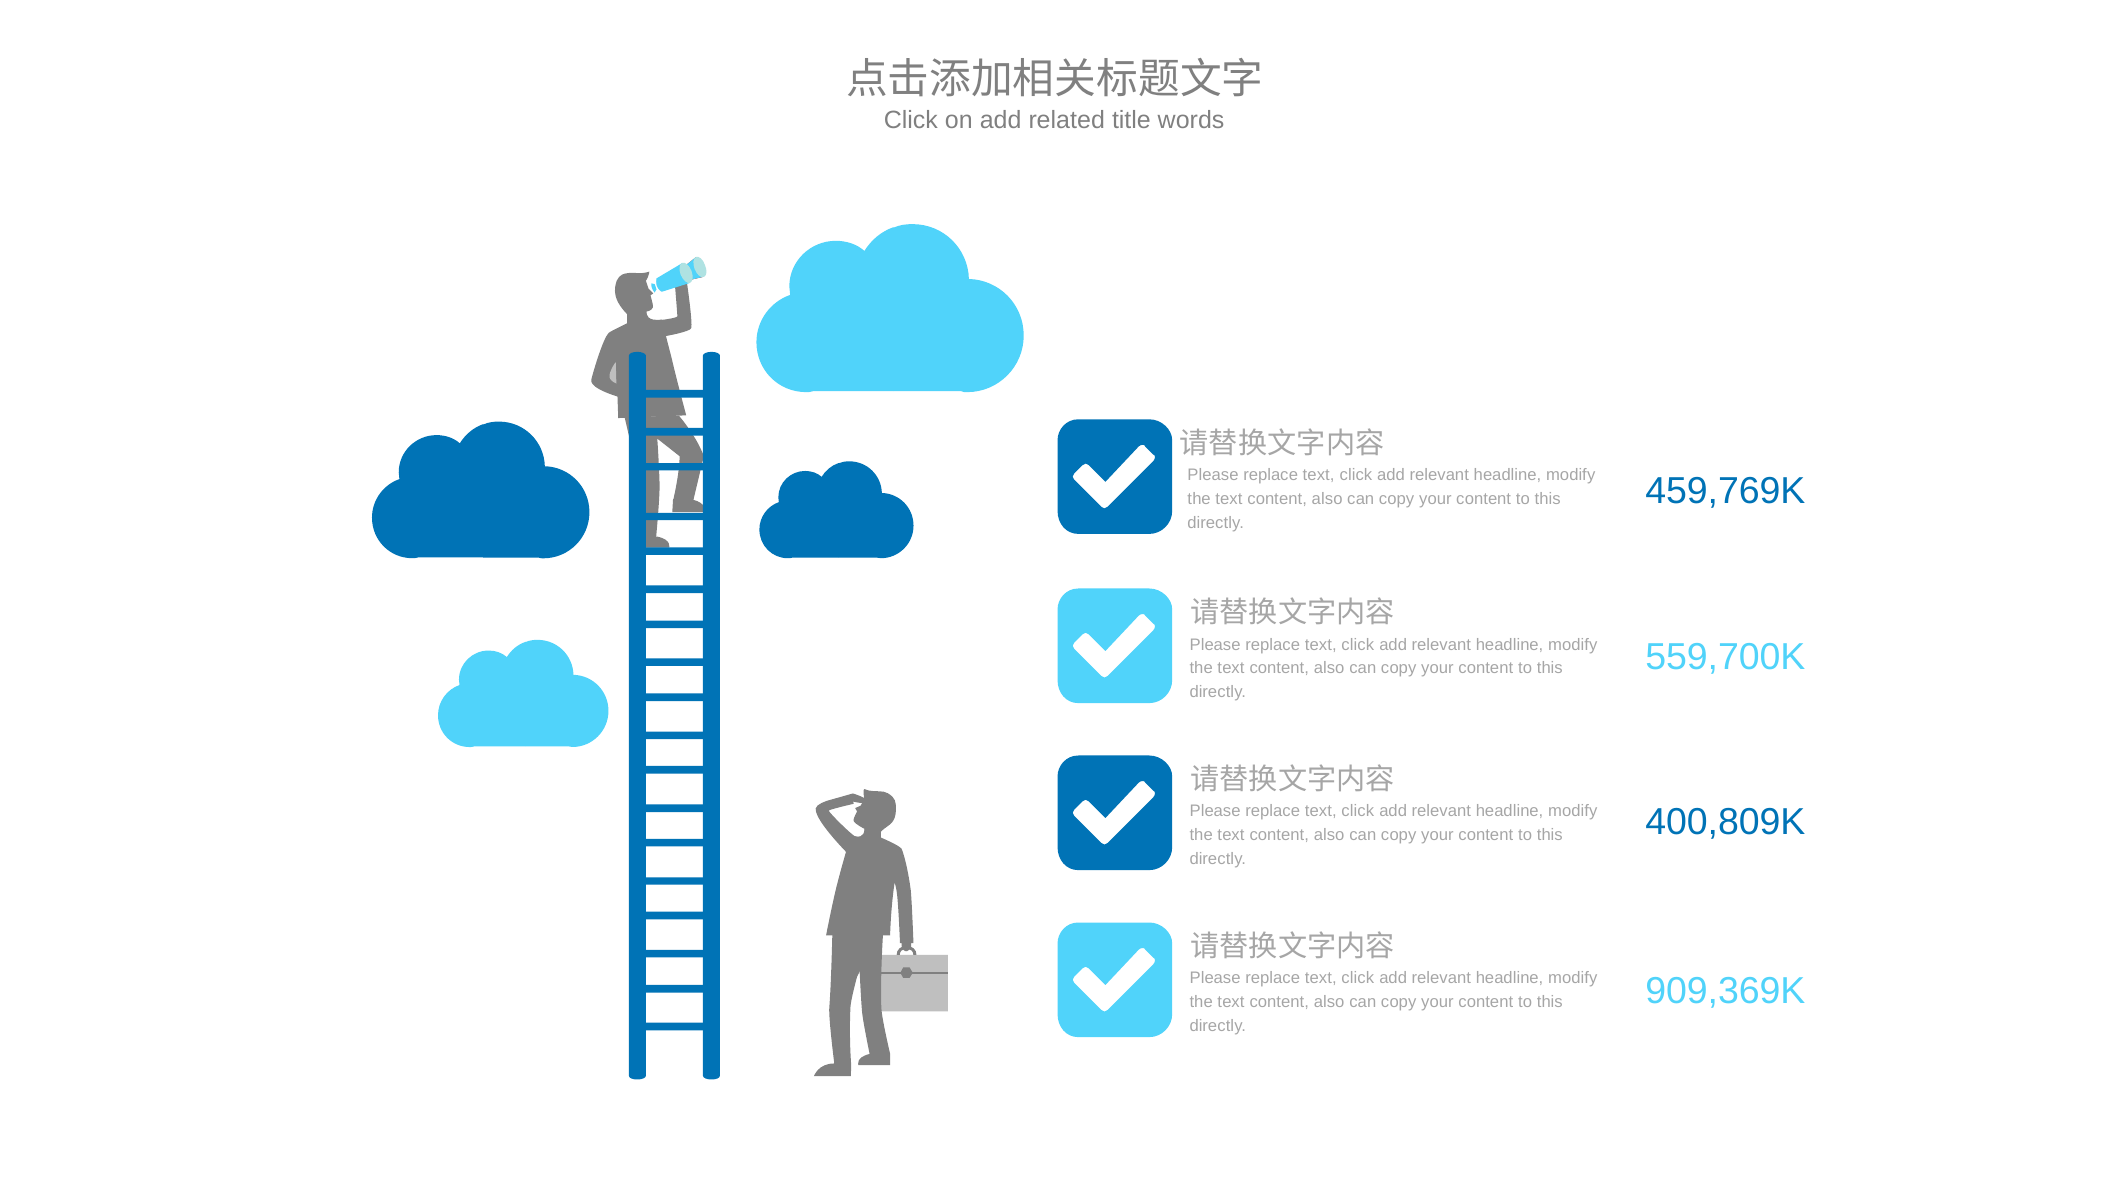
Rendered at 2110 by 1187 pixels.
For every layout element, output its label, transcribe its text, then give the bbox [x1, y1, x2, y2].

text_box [628, 351, 720, 1080]
text_box Click on add related title words [864, 95, 1246, 158]
text_box [1057, 922, 1173, 1038]
text_box [1057, 419, 1173, 534]
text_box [813, 787, 948, 1077]
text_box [756, 224, 1024, 393]
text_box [1179, 417, 1622, 531]
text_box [759, 461, 914, 559]
text_box [1057, 755, 1173, 871]
text_box 点击添加相关标题文字 [803, 44, 1307, 107]
text_box 400,809K [1645, 788, 1806, 843]
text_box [1189, 586, 1625, 700]
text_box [1189, 753, 1625, 843]
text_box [589, 255, 708, 548]
text_box 459,769K [1645, 456, 1806, 511]
text_box 909,369K [1645, 957, 1806, 1012]
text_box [1189, 920, 1625, 1034]
text_box [1057, 588, 1173, 704]
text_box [371, 421, 590, 559]
text_box 559,700K [1645, 623, 1806, 678]
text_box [437, 639, 609, 747]
